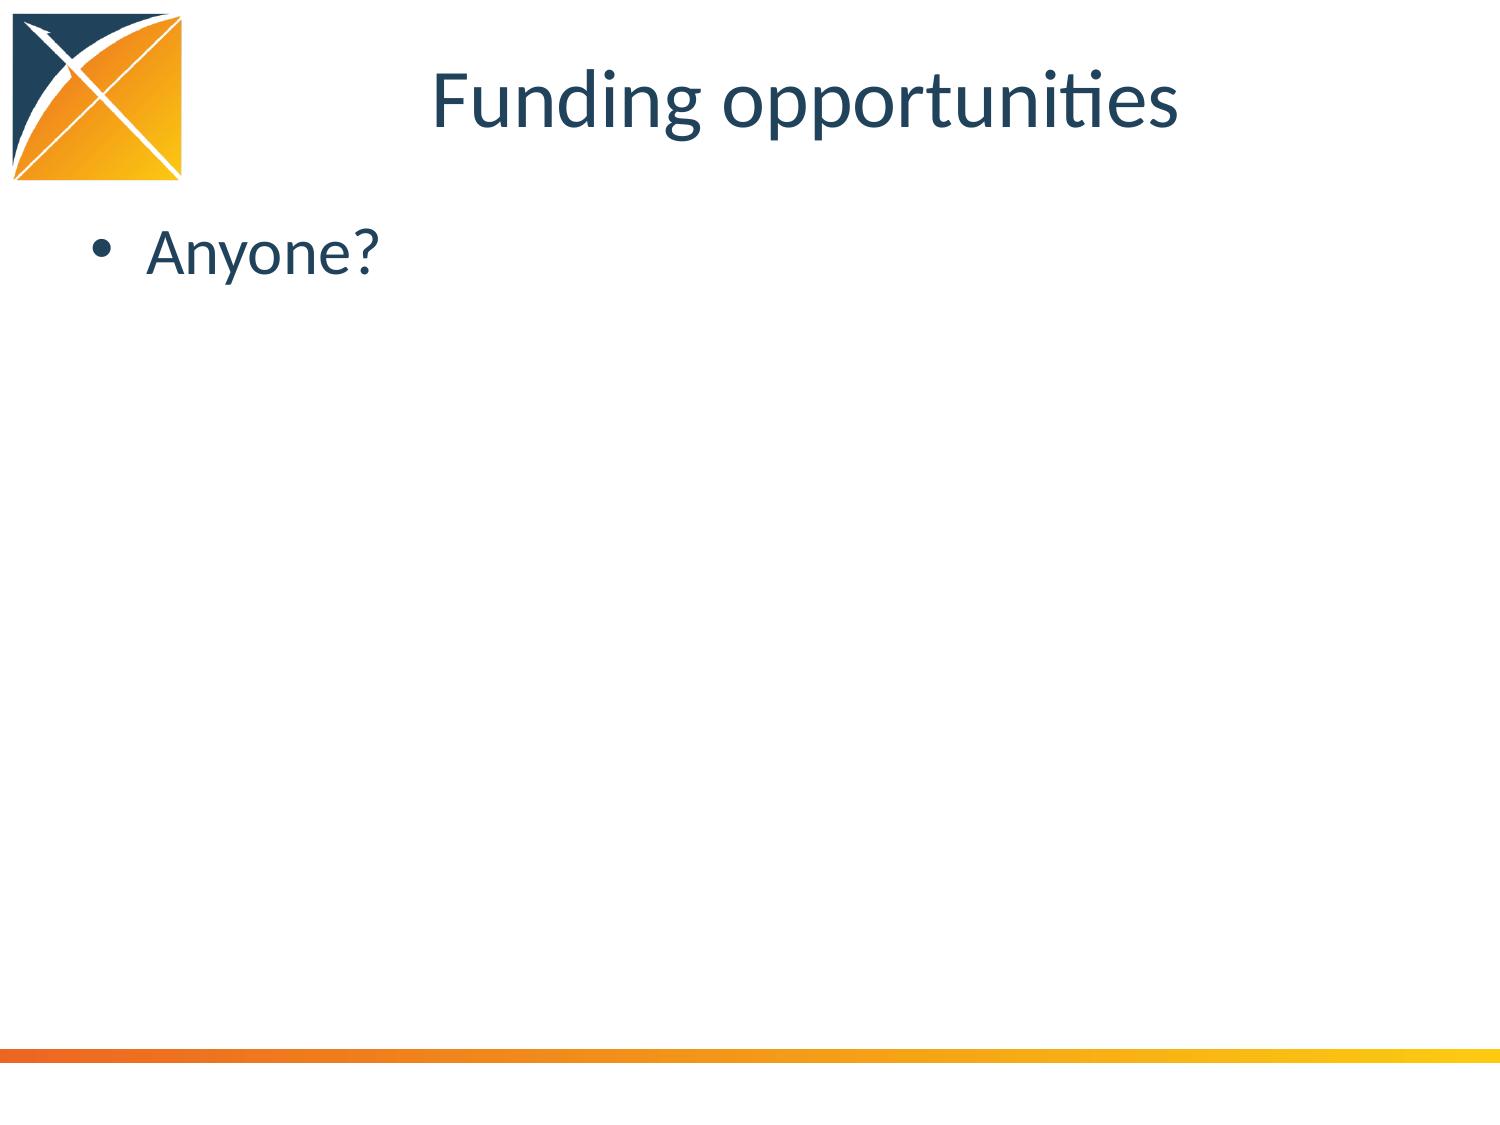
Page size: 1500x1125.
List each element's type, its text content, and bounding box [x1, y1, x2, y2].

title Funding opportunities [187, 24, 1425, 163]
picture [0, 0, 206, 200]
list Anyone? [75, 200, 1425, 1005]
